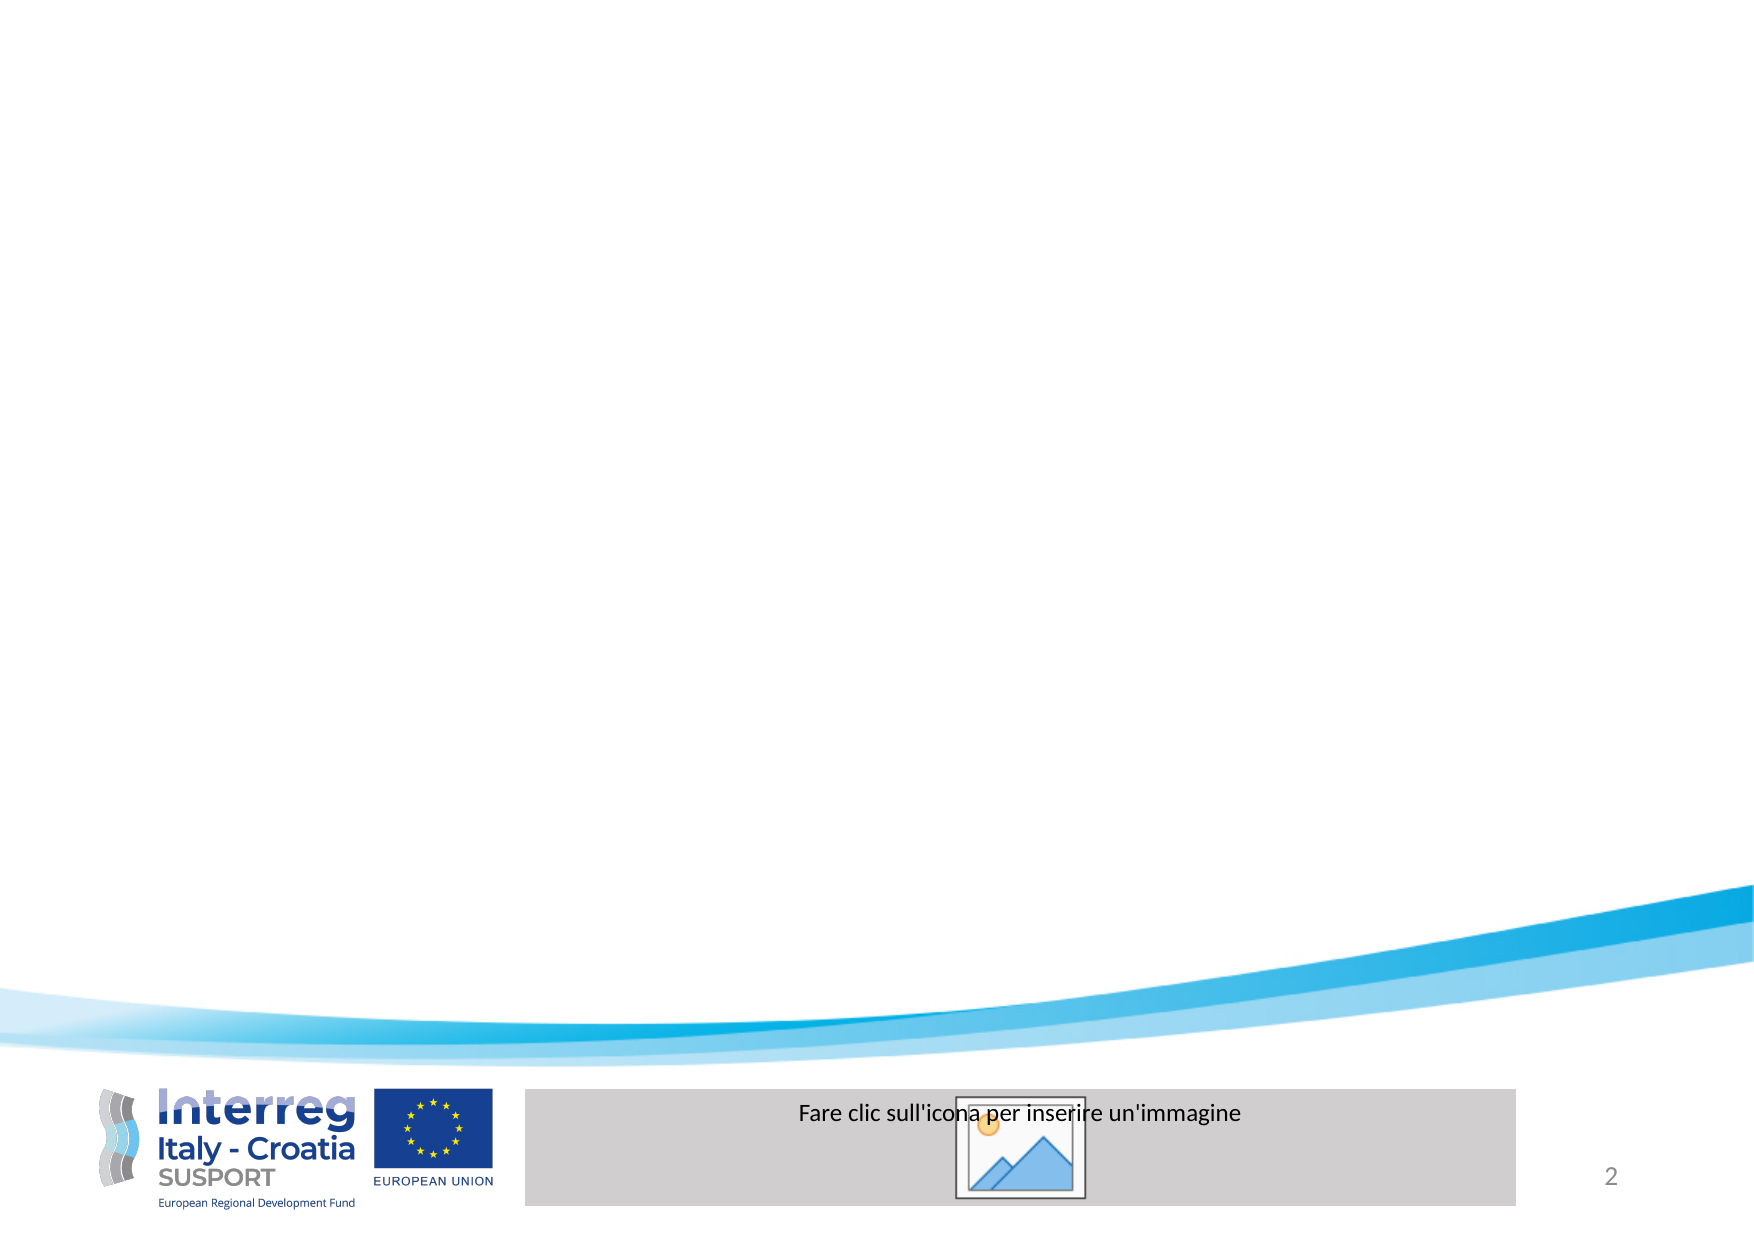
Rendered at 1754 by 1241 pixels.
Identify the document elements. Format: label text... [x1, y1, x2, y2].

slide_number 2 [1521, 1132, 1634, 1216]
picture [0, 884, 1754, 1220]
